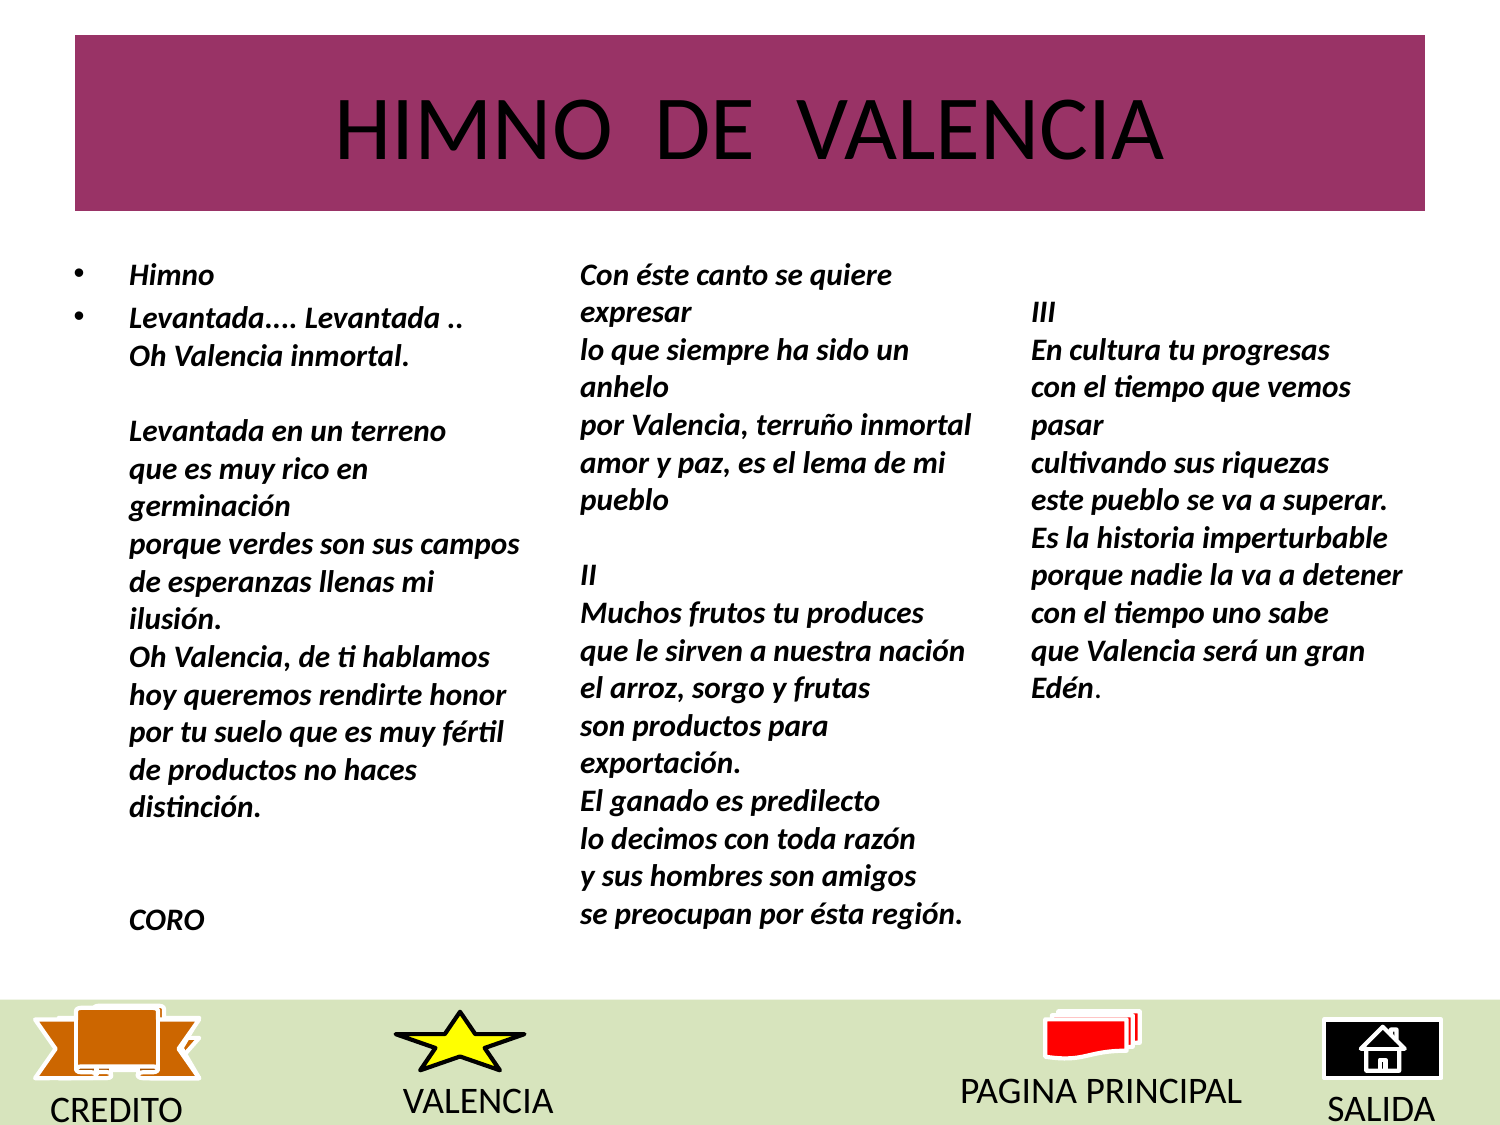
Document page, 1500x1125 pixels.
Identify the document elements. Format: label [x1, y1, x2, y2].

text_box [0, 997, 1500, 1125]
list [58, 246, 1442, 950]
title [75, 35, 1425, 211]
